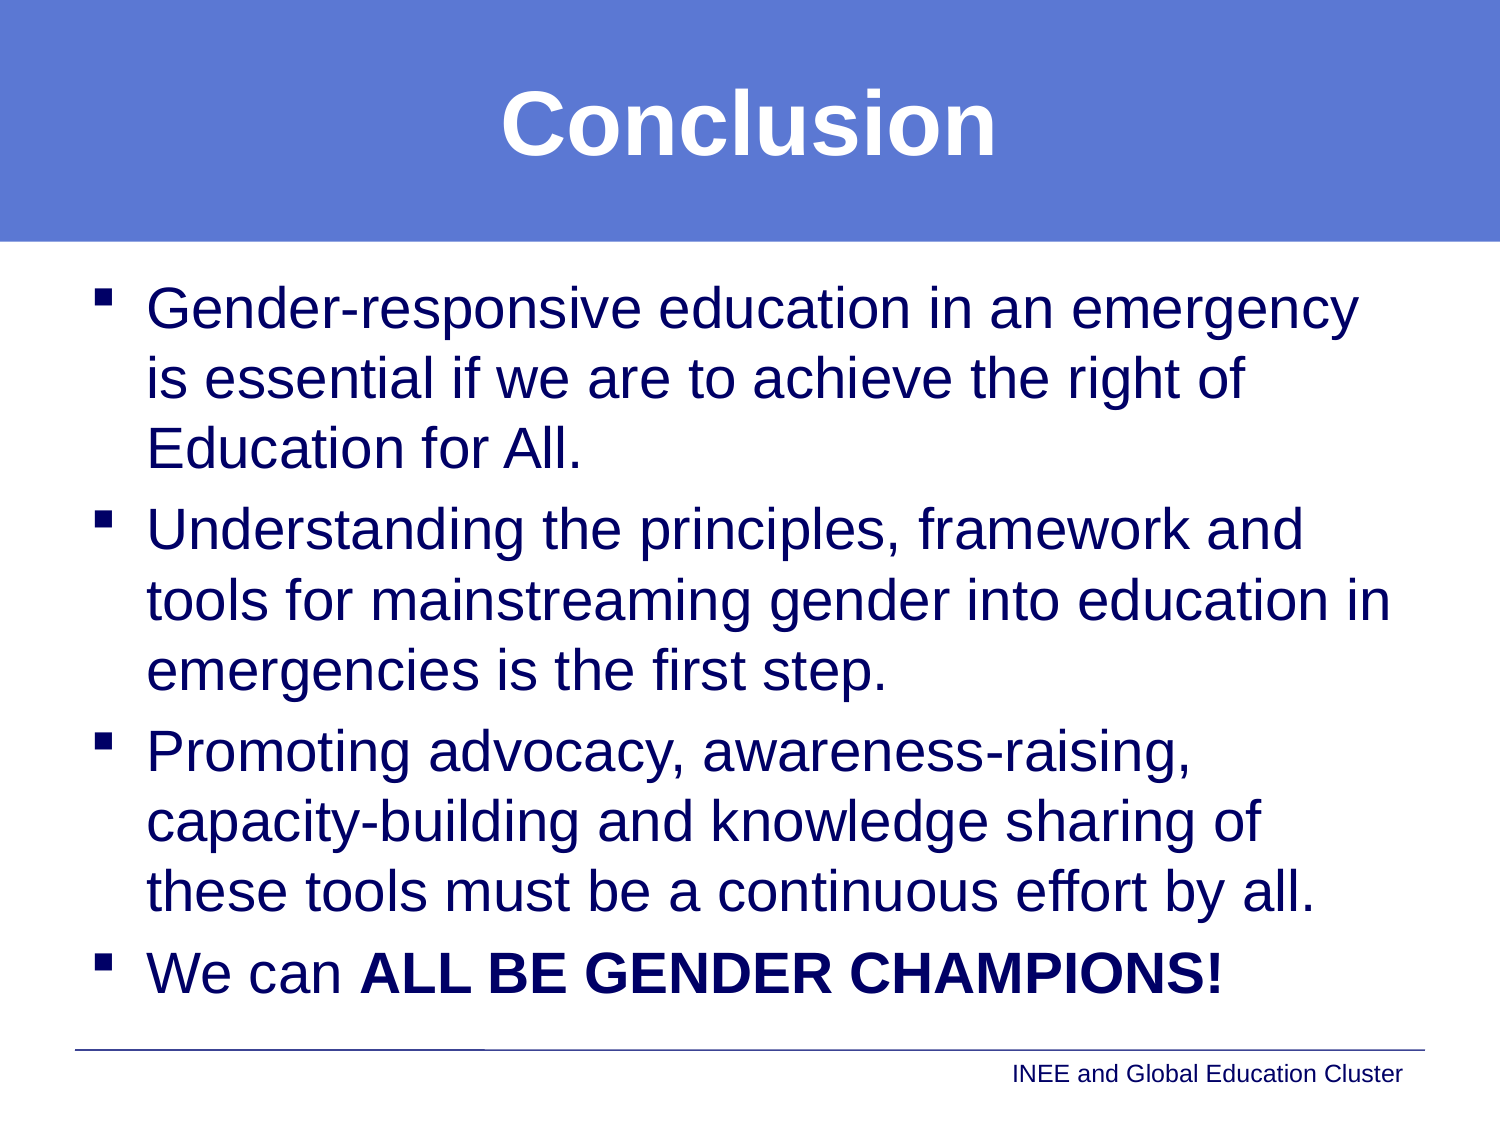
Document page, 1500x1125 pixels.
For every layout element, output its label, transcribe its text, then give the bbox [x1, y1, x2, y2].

title Conclusion [74, 24, 1426, 213]
footer INEE and Global Education Cluster [75, 1049, 1427, 1103]
list Gender-responsive education in an emergency is essential if we are to achieve the right of Education for All. Understanding the principles, framework and tools for mainstreaming gender into education in emergencies is the first step. Promoting advocacy, awareness-raising, capacity-building and knowledge sharing of these tools must be a continuous effort by all. We can ALL BE GENDER CHAMPIONS! [74, 262, 1426, 1006]
